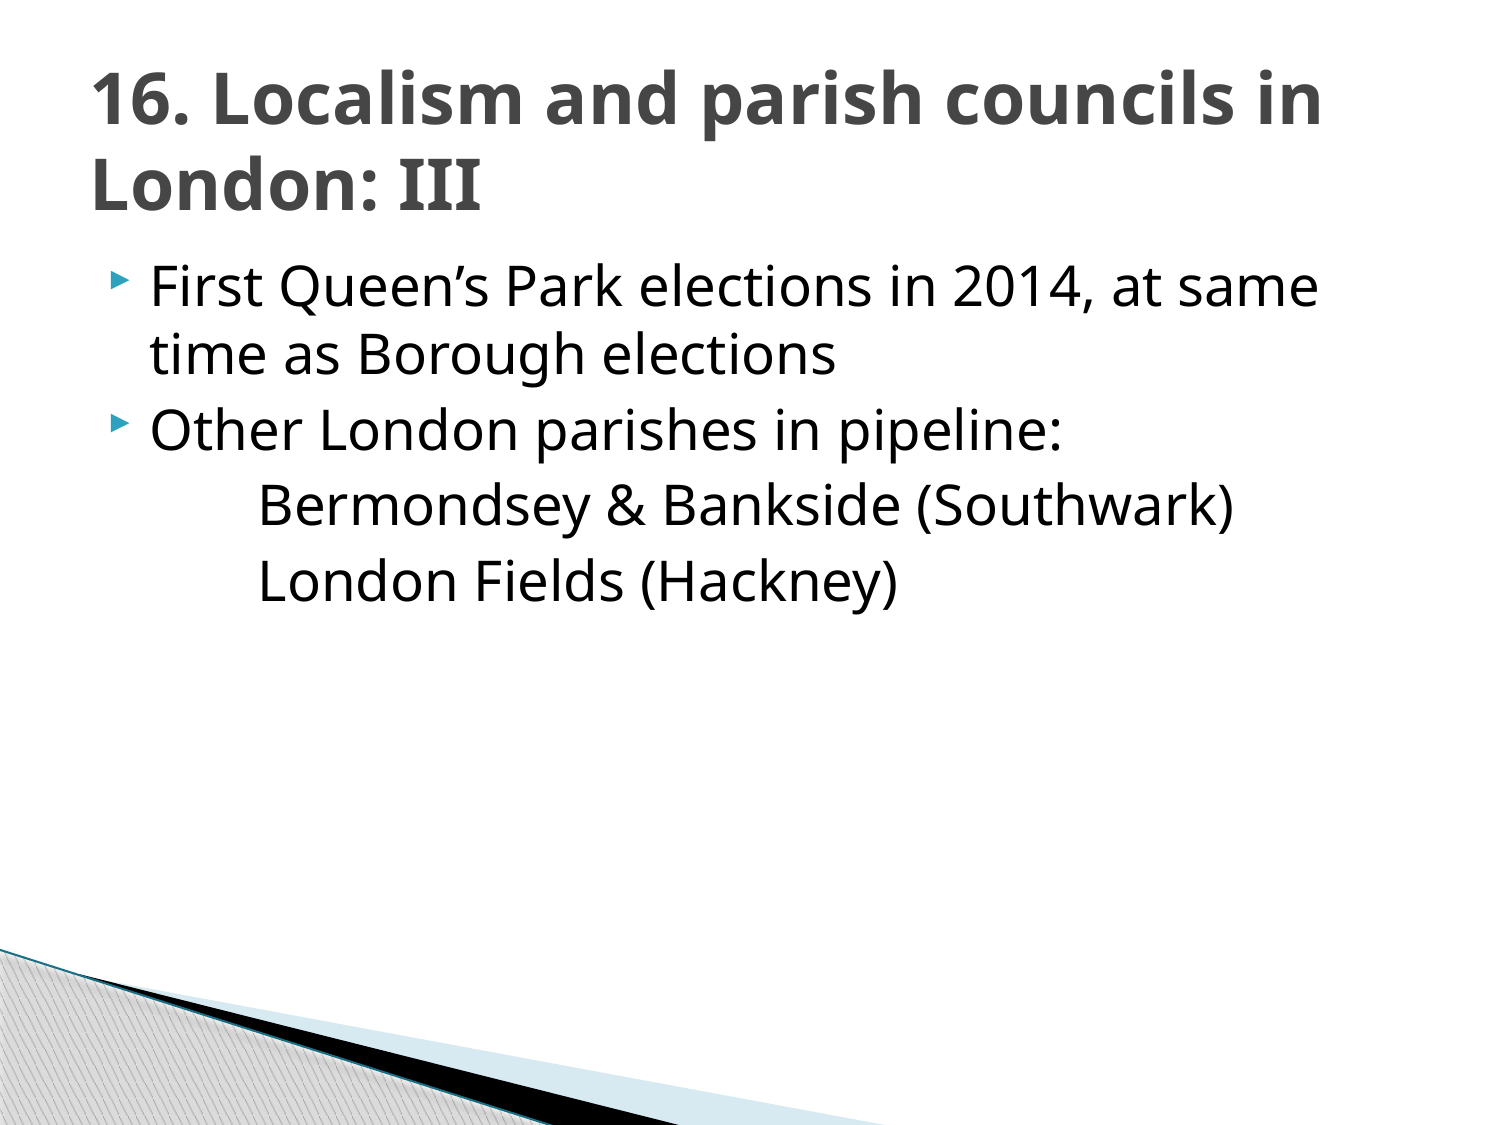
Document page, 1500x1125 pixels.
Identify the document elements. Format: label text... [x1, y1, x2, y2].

list First Queen’s Park elections in 2014, at same time as Borough elections Other London parishes in pipeline: Bermondsey & Bankside (Southwark) London Fields (Hackney) [75, 243, 1425, 986]
title 16. Localism and parish councils in London: III [75, 45, 1425, 233]
